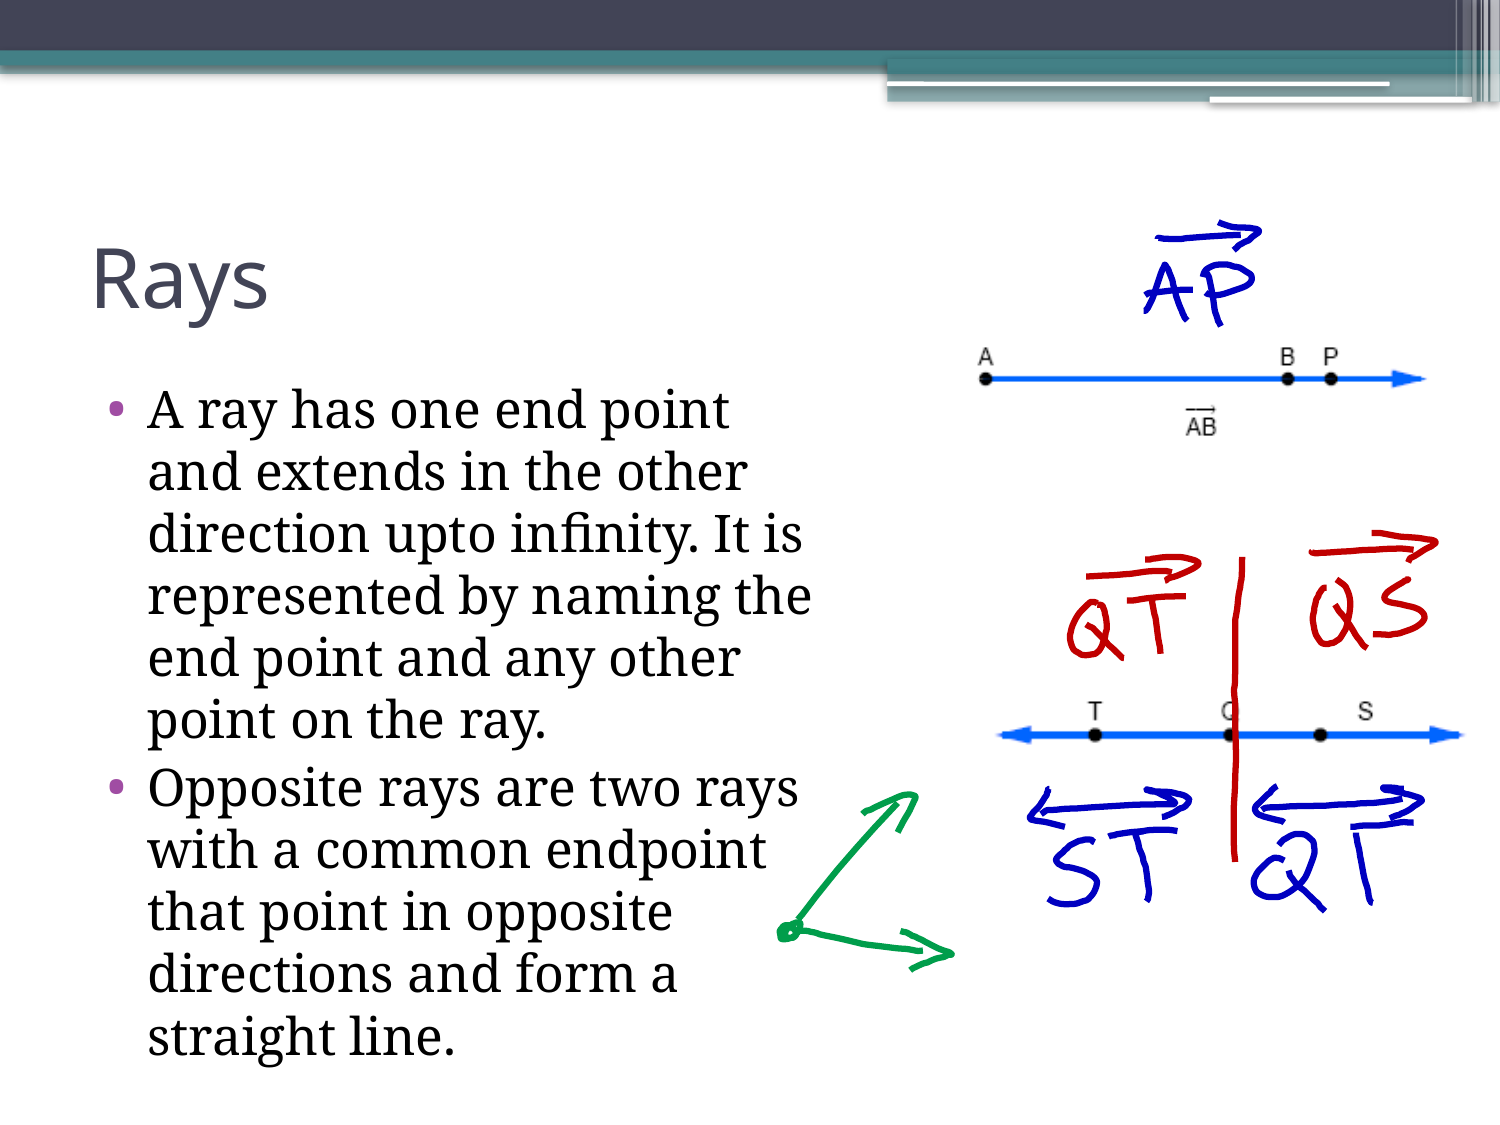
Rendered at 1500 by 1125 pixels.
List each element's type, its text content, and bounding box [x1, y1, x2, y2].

text_box [1355, 832, 1373, 904]
text_box [1211, 296, 1222, 327]
text_box [1254, 785, 1285, 824]
title Rays [75, 187, 1425, 363]
list A ray has one end point and extends in the other direction upto infinity. It is represented by naming the end point and any other point on the ray. Opposite rays are two rays with a common endpoint that point in opposite directions and form a straight line. [75, 368, 850, 1079]
text_box [1382, 786, 1423, 820]
text_box [1151, 595, 1162, 654]
text_box [1154, 263, 1176, 291]
text_box [1350, 821, 1414, 828]
text_box [1217, 221, 1260, 251]
picture [974, 687, 1487, 771]
text_box [1202, 263, 1253, 296]
text_box [1311, 578, 1352, 645]
text_box [1126, 596, 1152, 602]
text_box [1282, 798, 1399, 809]
text_box [1069, 601, 1108, 656]
picture [962, 337, 1451, 445]
text_box [1047, 838, 1098, 905]
text_box [1157, 234, 1225, 240]
text_box [1086, 570, 1157, 578]
text_box [1154, 595, 1186, 599]
text_box [1108, 830, 1140, 838]
text_box [1058, 788, 1190, 818]
text_box [1287, 870, 1326, 912]
text_box [1252, 833, 1316, 898]
text_box [1144, 828, 1178, 834]
text_box [797, 823, 880, 921]
text_box [1145, 556, 1200, 582]
text_box [778, 921, 802, 940]
text_box [1134, 830, 1150, 902]
text_box [1371, 532, 1437, 563]
text_box [861, 793, 917, 833]
text_box [1085, 623, 1125, 659]
text_box [1233, 782, 1237, 863]
text_box [1234, 556, 1243, 684]
text_box [1029, 788, 1066, 828]
text_box [1372, 578, 1426, 636]
text_box [1143, 292, 1188, 322]
text_box [1334, 604, 1368, 649]
text_box [1310, 548, 1392, 555]
text_box [900, 930, 953, 971]
text_box [797, 928, 904, 950]
text_box [1144, 288, 1193, 296]
